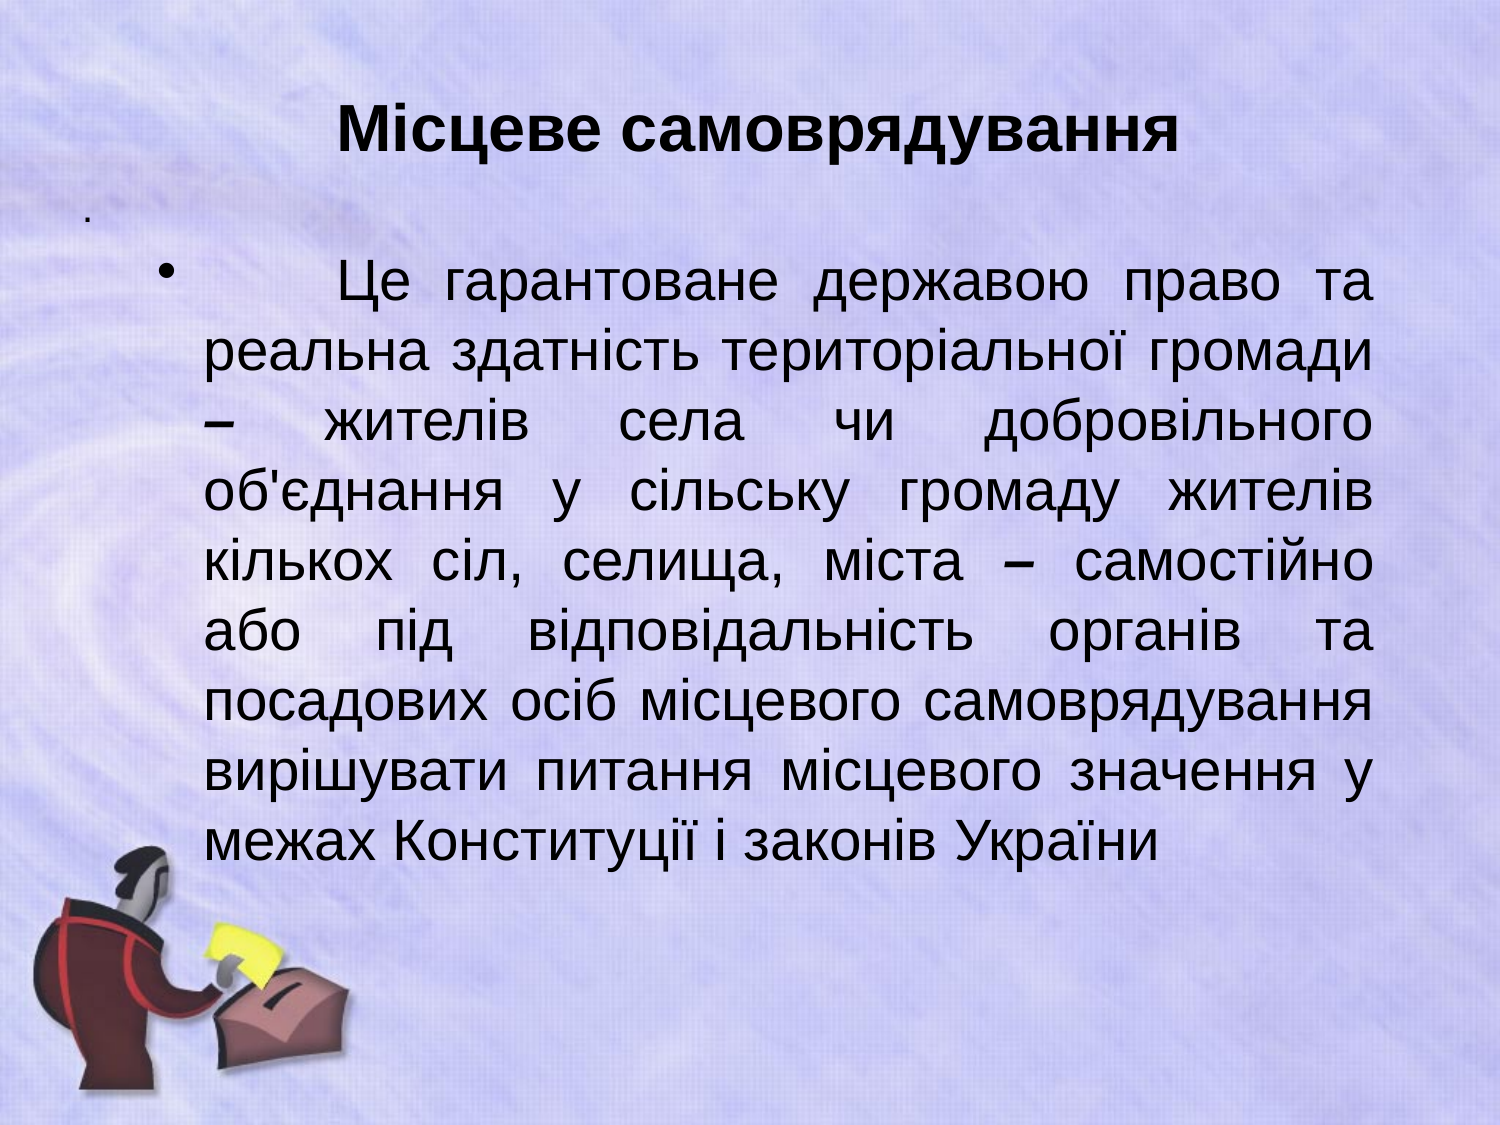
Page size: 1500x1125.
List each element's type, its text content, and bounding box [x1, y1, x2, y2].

picture [0, 0, 1500, 1125]
title Місцеве самоврядування [38, 44, 1480, 173]
list . Це гарантоване державою право та реальна здатність територіальної громади – жителів села чи добровільного об'єднання у сільську громаду жителів кількох сіл, селища, міста – самостійно або під відповідальність органів та посадових осіб місцевого самоврядування вирішувати питання місцевого значення у межах Конституції і законів України [66, 172, 1391, 1010]
